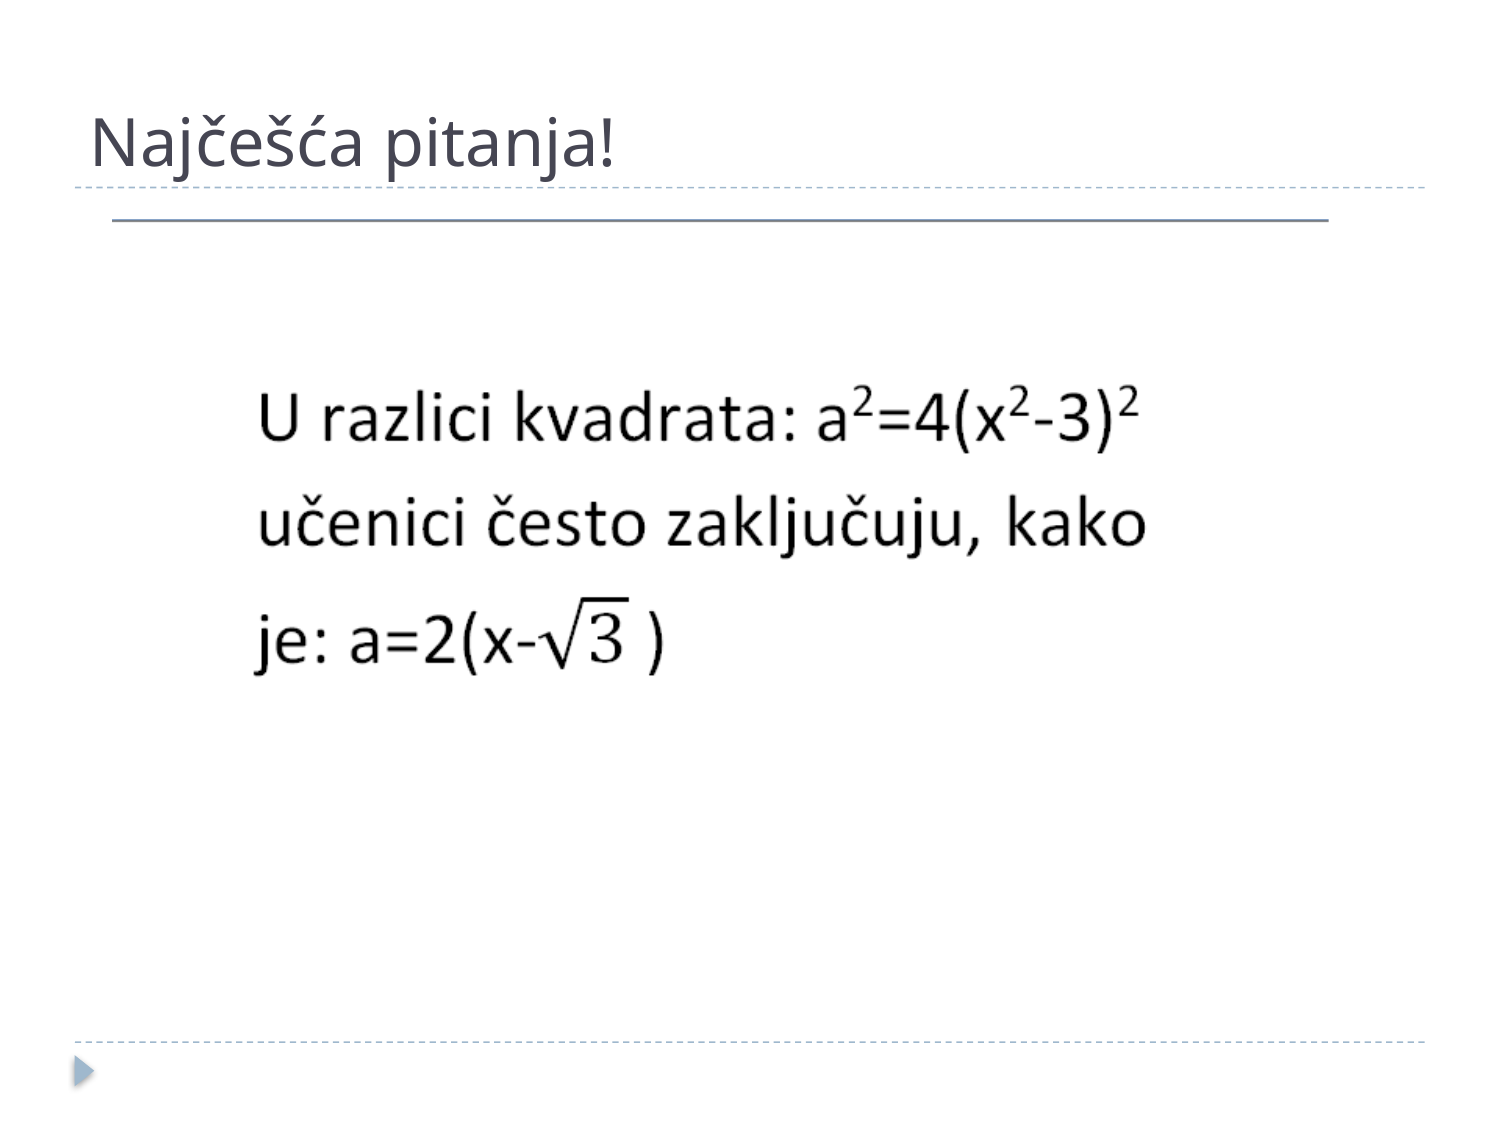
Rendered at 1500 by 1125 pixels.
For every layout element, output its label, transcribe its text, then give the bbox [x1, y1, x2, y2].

picture [111, 219, 1329, 964]
title Najčešća pitanja! [75, 24, 1425, 188]
